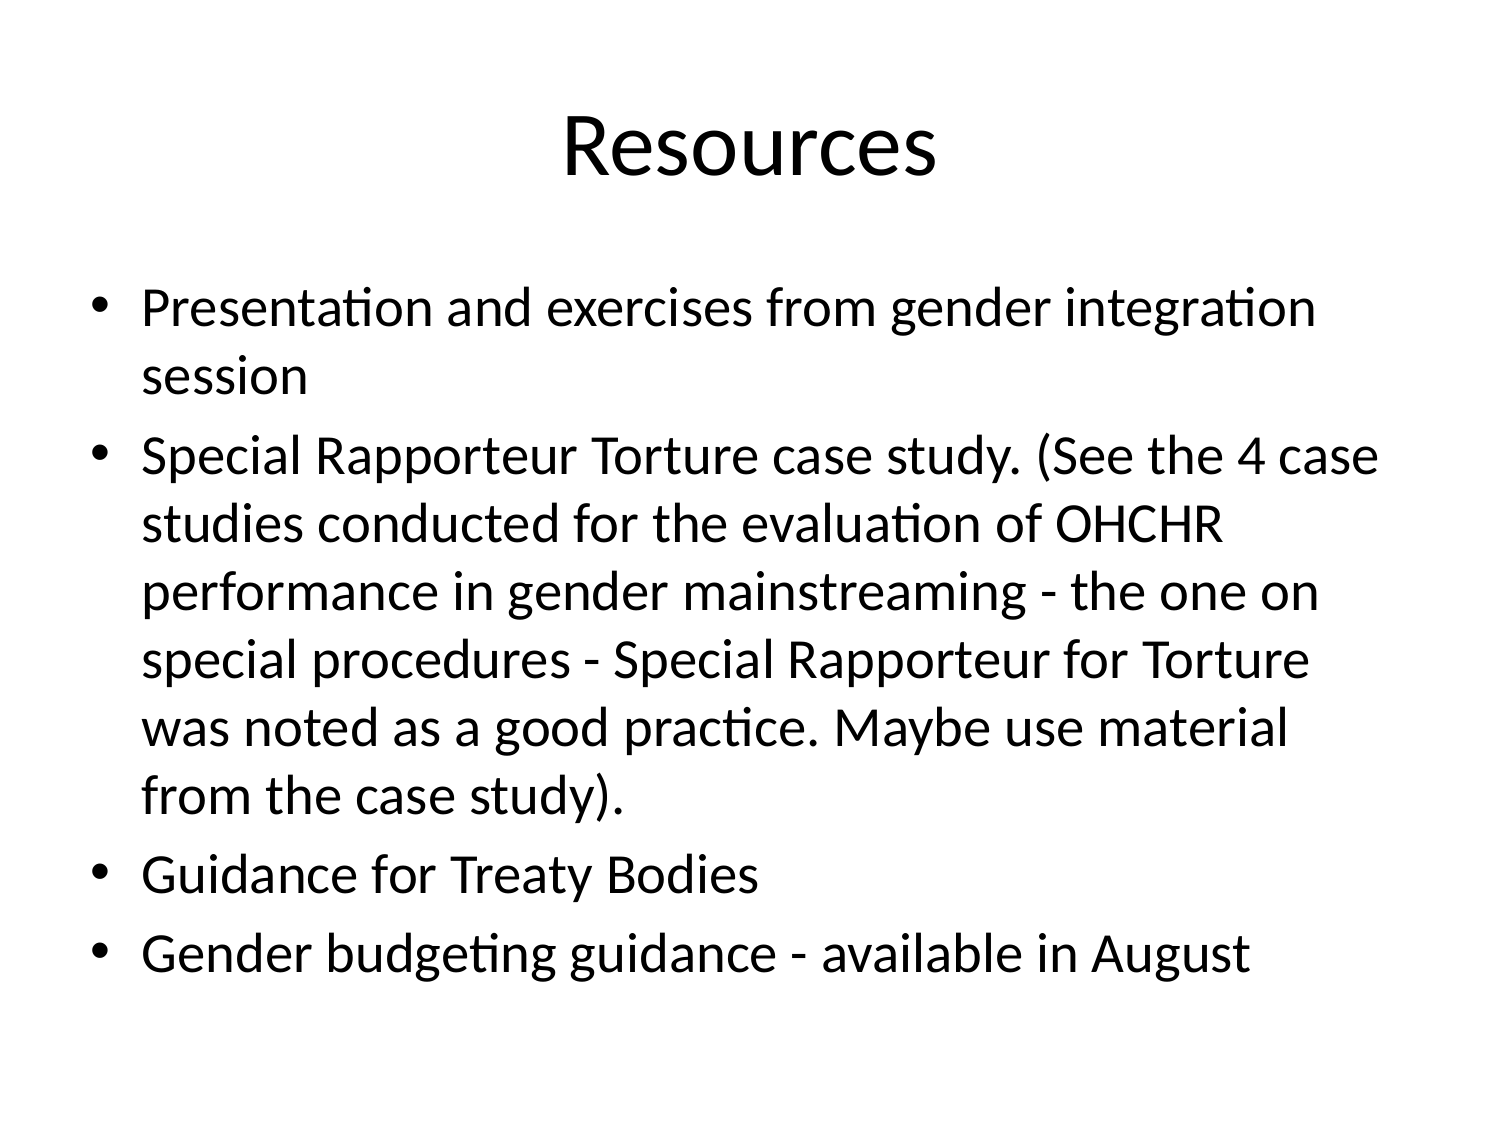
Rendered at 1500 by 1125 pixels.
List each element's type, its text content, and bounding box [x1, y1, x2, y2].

list Presentation and exercises from gender integration session Special Rapporteur Torture case study. (See the 4 case studies conducted for the evaluation of OHCHR performance in gender mainstreaming - the one on special procedures - Special Rapporteur for Torture was noted as a good practice. Maybe use material from the case study). Guidance for Treaty Bodies Gender budgeting guidance - available in August [75, 262, 1425, 1005]
title Resources [75, 45, 1425, 233]
